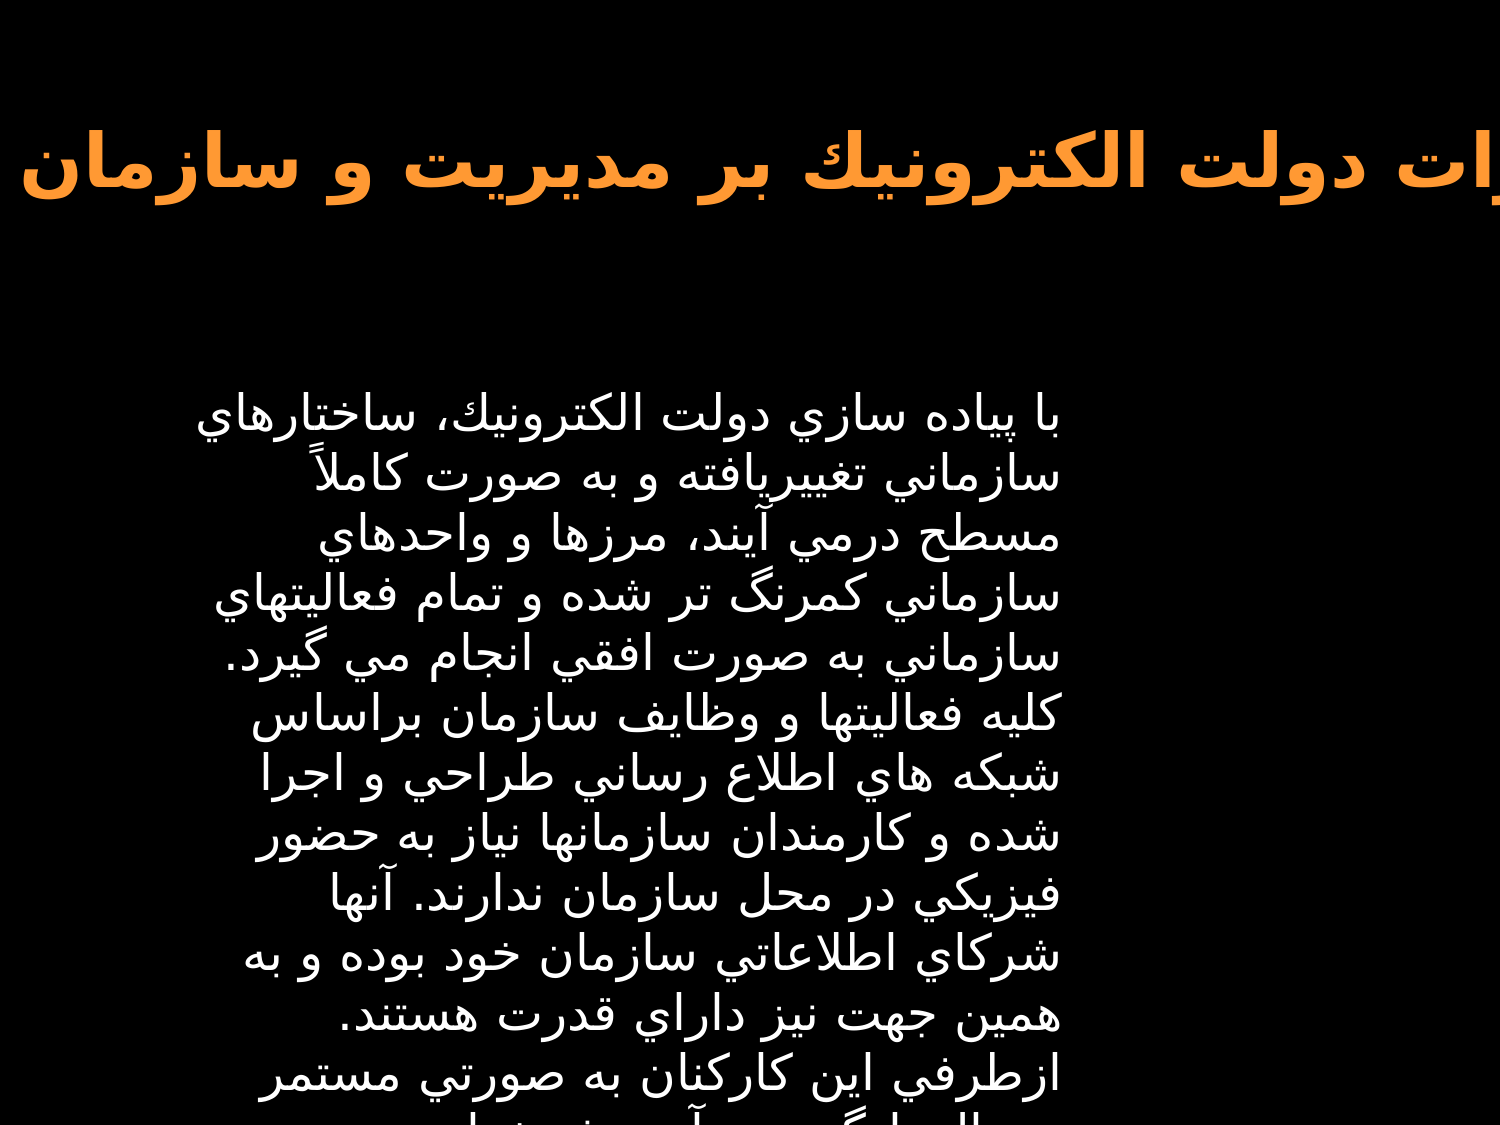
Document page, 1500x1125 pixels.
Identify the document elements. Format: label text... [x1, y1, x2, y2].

text_box اثرات دولت الكترونيك بر مديريت و سازمان : [0, 105, 1500, 211]
text_box با پياده سازي دولت الكترونيك، ساختارهاي سازماني تغييريافته و به صورت كاملاً مسطح درمي آيند، مرزها و واحدهاي سازماني كمرنگ تر شده و تمام فعاليتهاي سازماني به صورت افقي انجام مي گيرد. كليه فعاليتها و وظايف سازمان براساس شبكه هاي اطلاع رساني طراحي و اجرا شده و كارمندان سازمانها نياز به حضور فيزيكي در محل سازمان ندارند. آنها شركاي اطلاعاتي سازمان خود بوده و به همين جهت نيز داراي قدرت هستند. ازطرفي اين كاركنان به صورتي مستمر درحال يادگيري و آموزش خواهندبود و خلاقيت و نوآوري، به مهمترين وظايف آنها مبدل مي شود. [159, 373, 1078, 1125]
